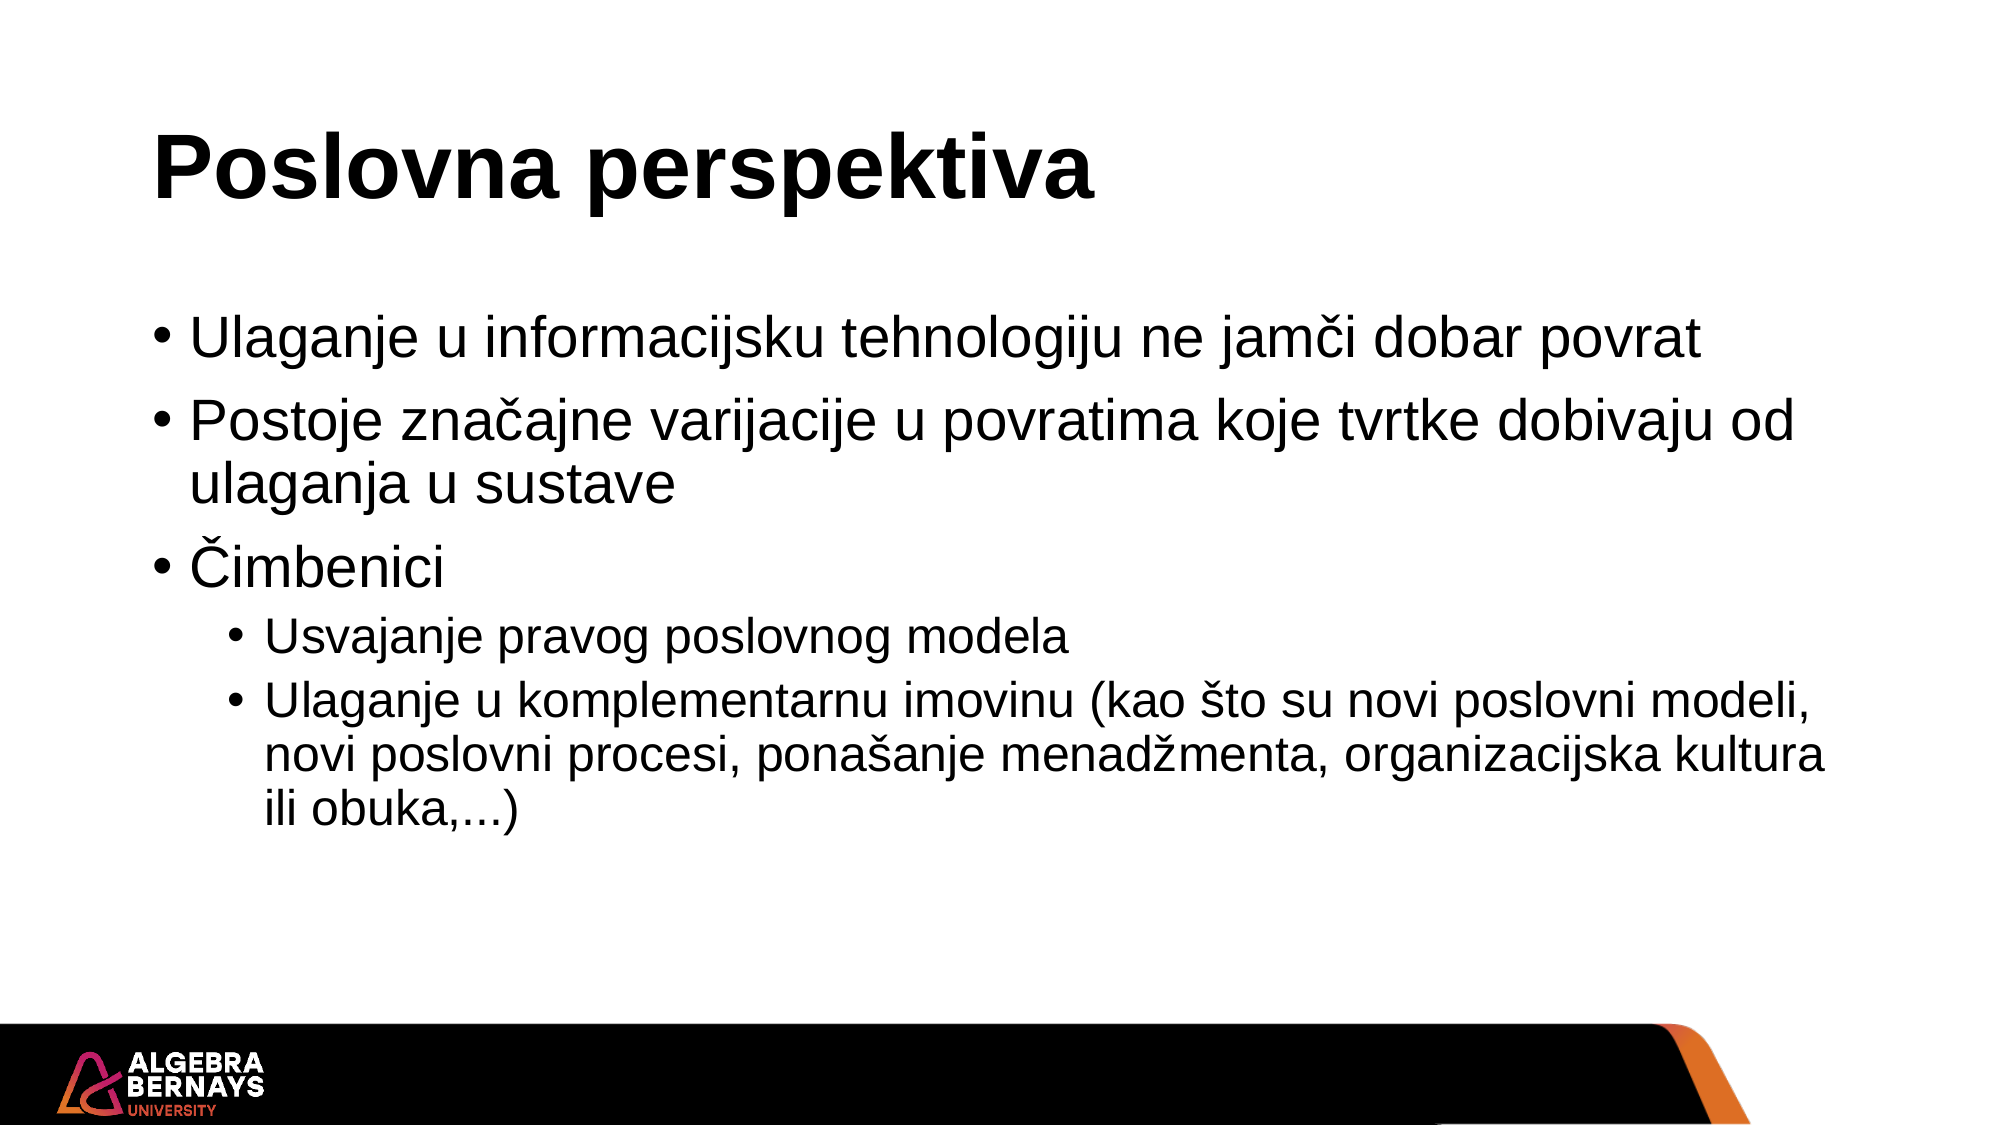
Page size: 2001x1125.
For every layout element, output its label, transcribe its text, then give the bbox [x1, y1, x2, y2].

title Poslovna perspektiva [137, 59, 1863, 278]
picture [0, 1023, 1958, 1125]
list Ulaganje u informacijsku tehnologiju ne jamči dobar povrat Postoje značajne varijacije u povratima koje tvrtke dobivaju od ulaganja u sustave Čimbenici Usvajanje pravog poslovnog modela Ulaganje u komplementarnu imovinu (kao što su novi poslovni modeli, novi poslovni procesi, ponašanje menadžmenta, organizacijska kultura ili obuka,...) [137, 299, 1863, 1014]
